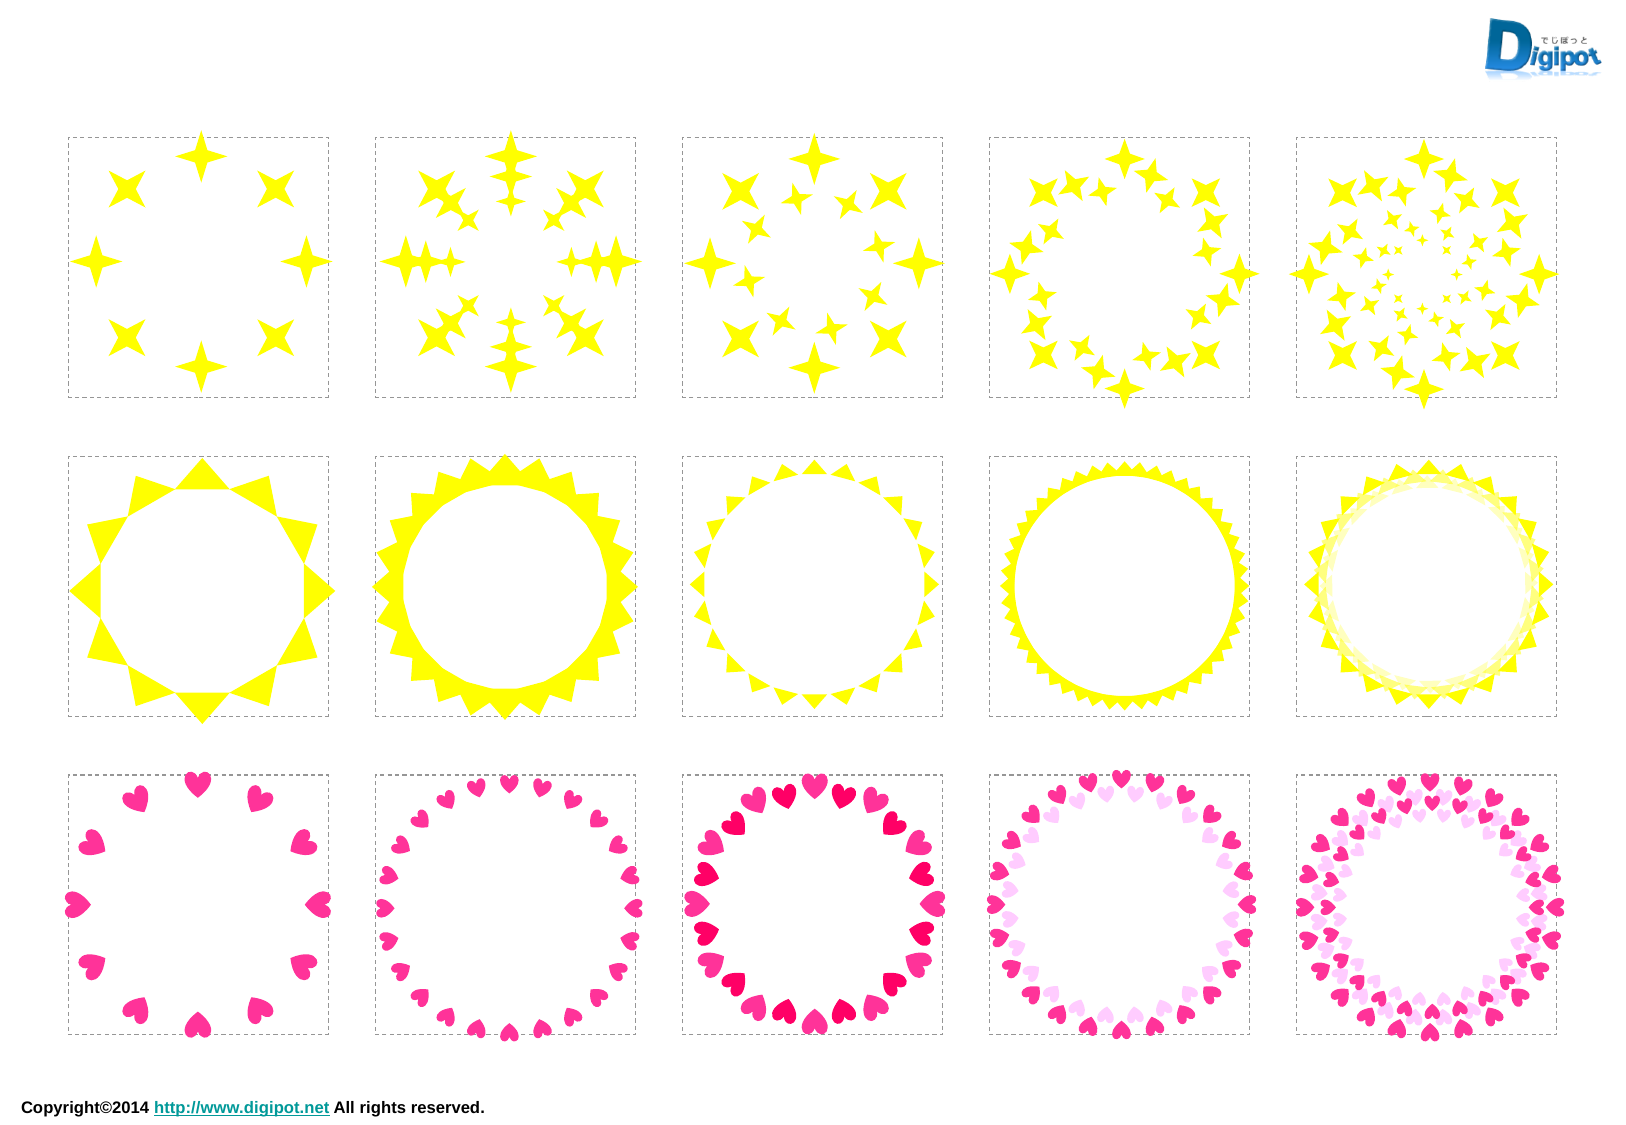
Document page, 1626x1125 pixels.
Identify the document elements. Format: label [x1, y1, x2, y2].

text_box [371, 453, 639, 721]
text_box [683, 772, 946, 1035]
text_box [999, 461, 1250, 711]
text_box [989, 138, 1260, 409]
text_box [689, 459, 940, 710]
text_box [1295, 772, 1565, 1042]
text_box [375, 774, 643, 1042]
text_box [69, 129, 333, 395]
text_box [1303, 459, 1554, 710]
picture [1485, 18, 1602, 82]
text_box [69, 457, 336, 725]
text_box [683, 132, 945, 396]
text_box [1288, 138, 1560, 410]
text_box [64, 771, 332, 1039]
text_box [379, 129, 643, 395]
text_box [986, 769, 1257, 1040]
